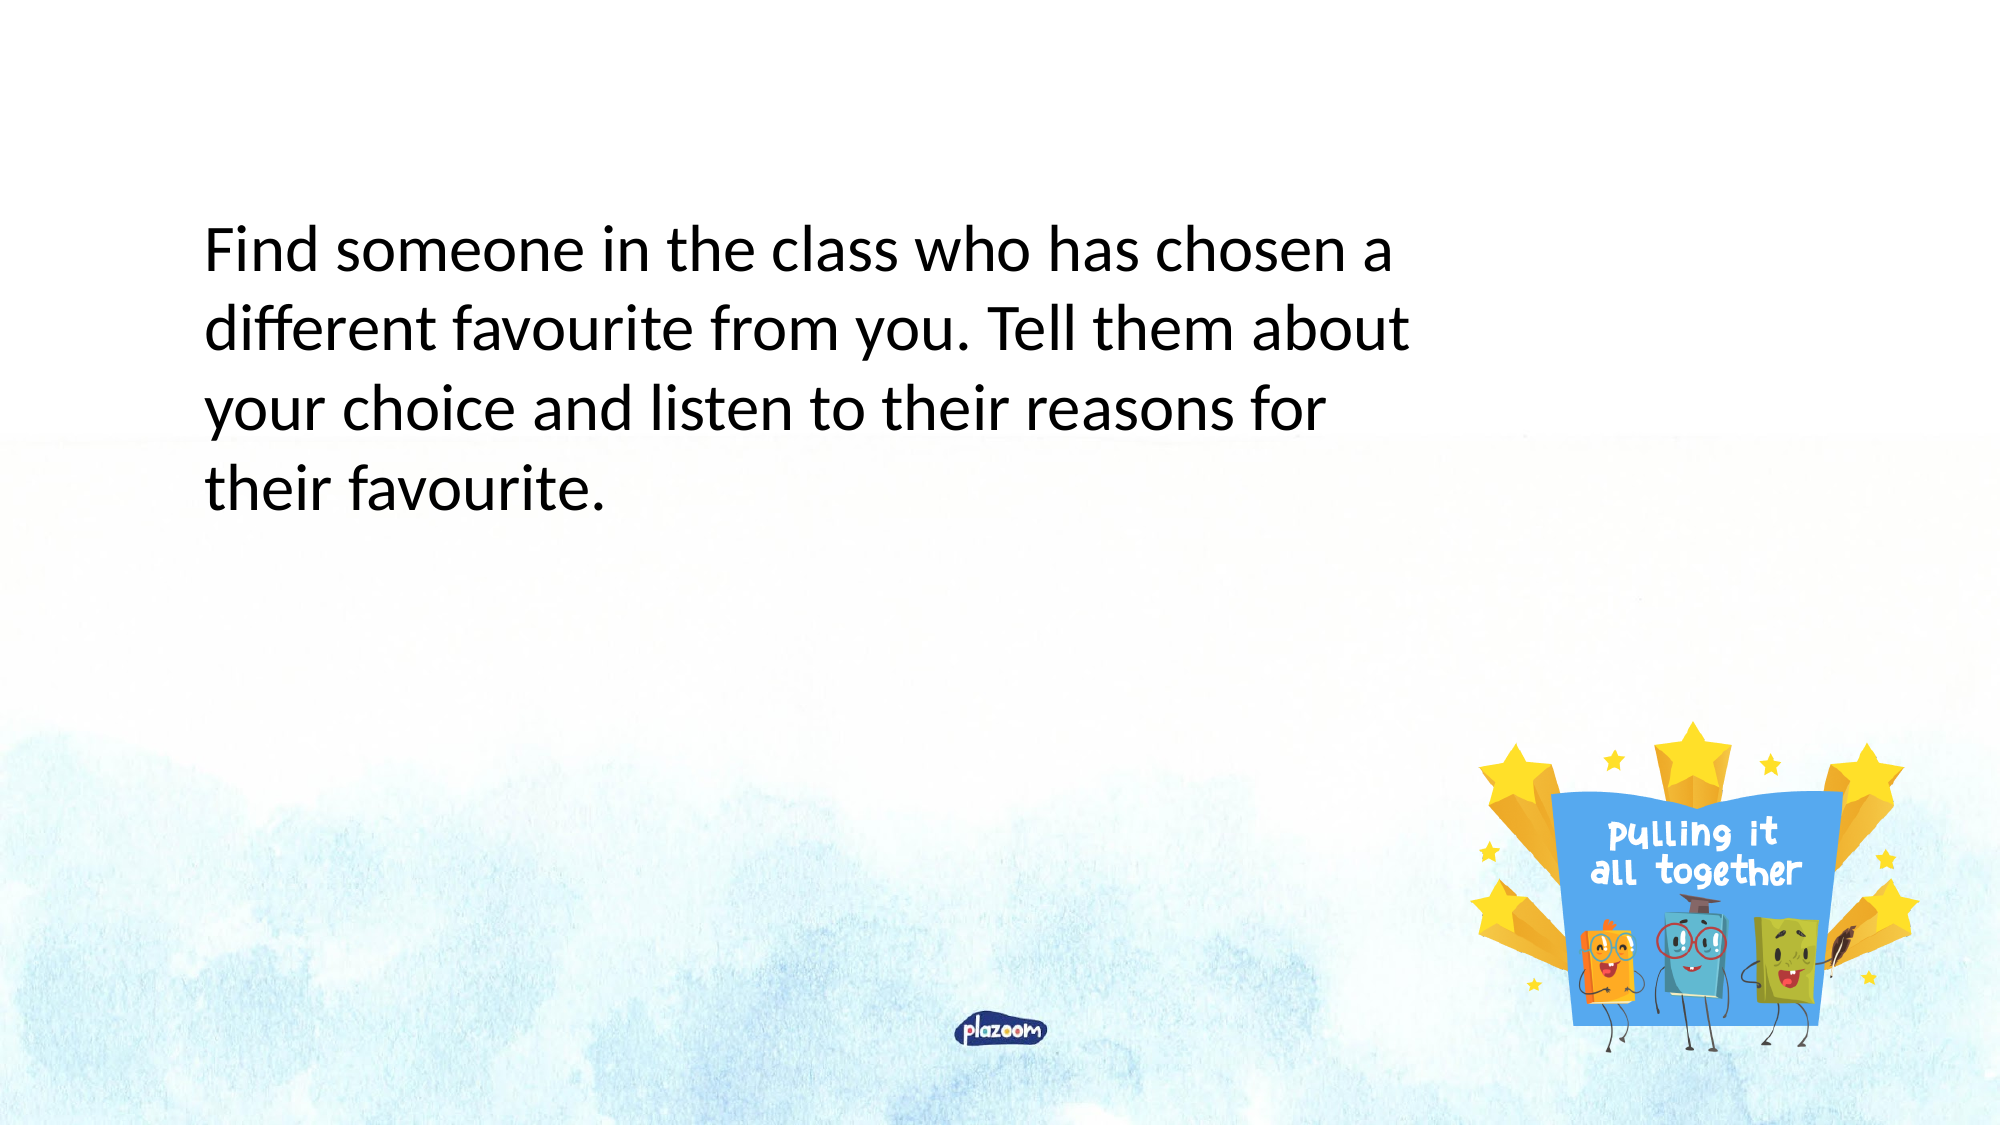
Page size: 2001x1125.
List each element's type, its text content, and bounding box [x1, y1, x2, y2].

text_box Find someone in the class who has chosen a different favourite from you. Tell them about your choice and listen to their reasons for their favourite. [189, 196, 1559, 532]
picture [0, 0, 2000, 1125]
